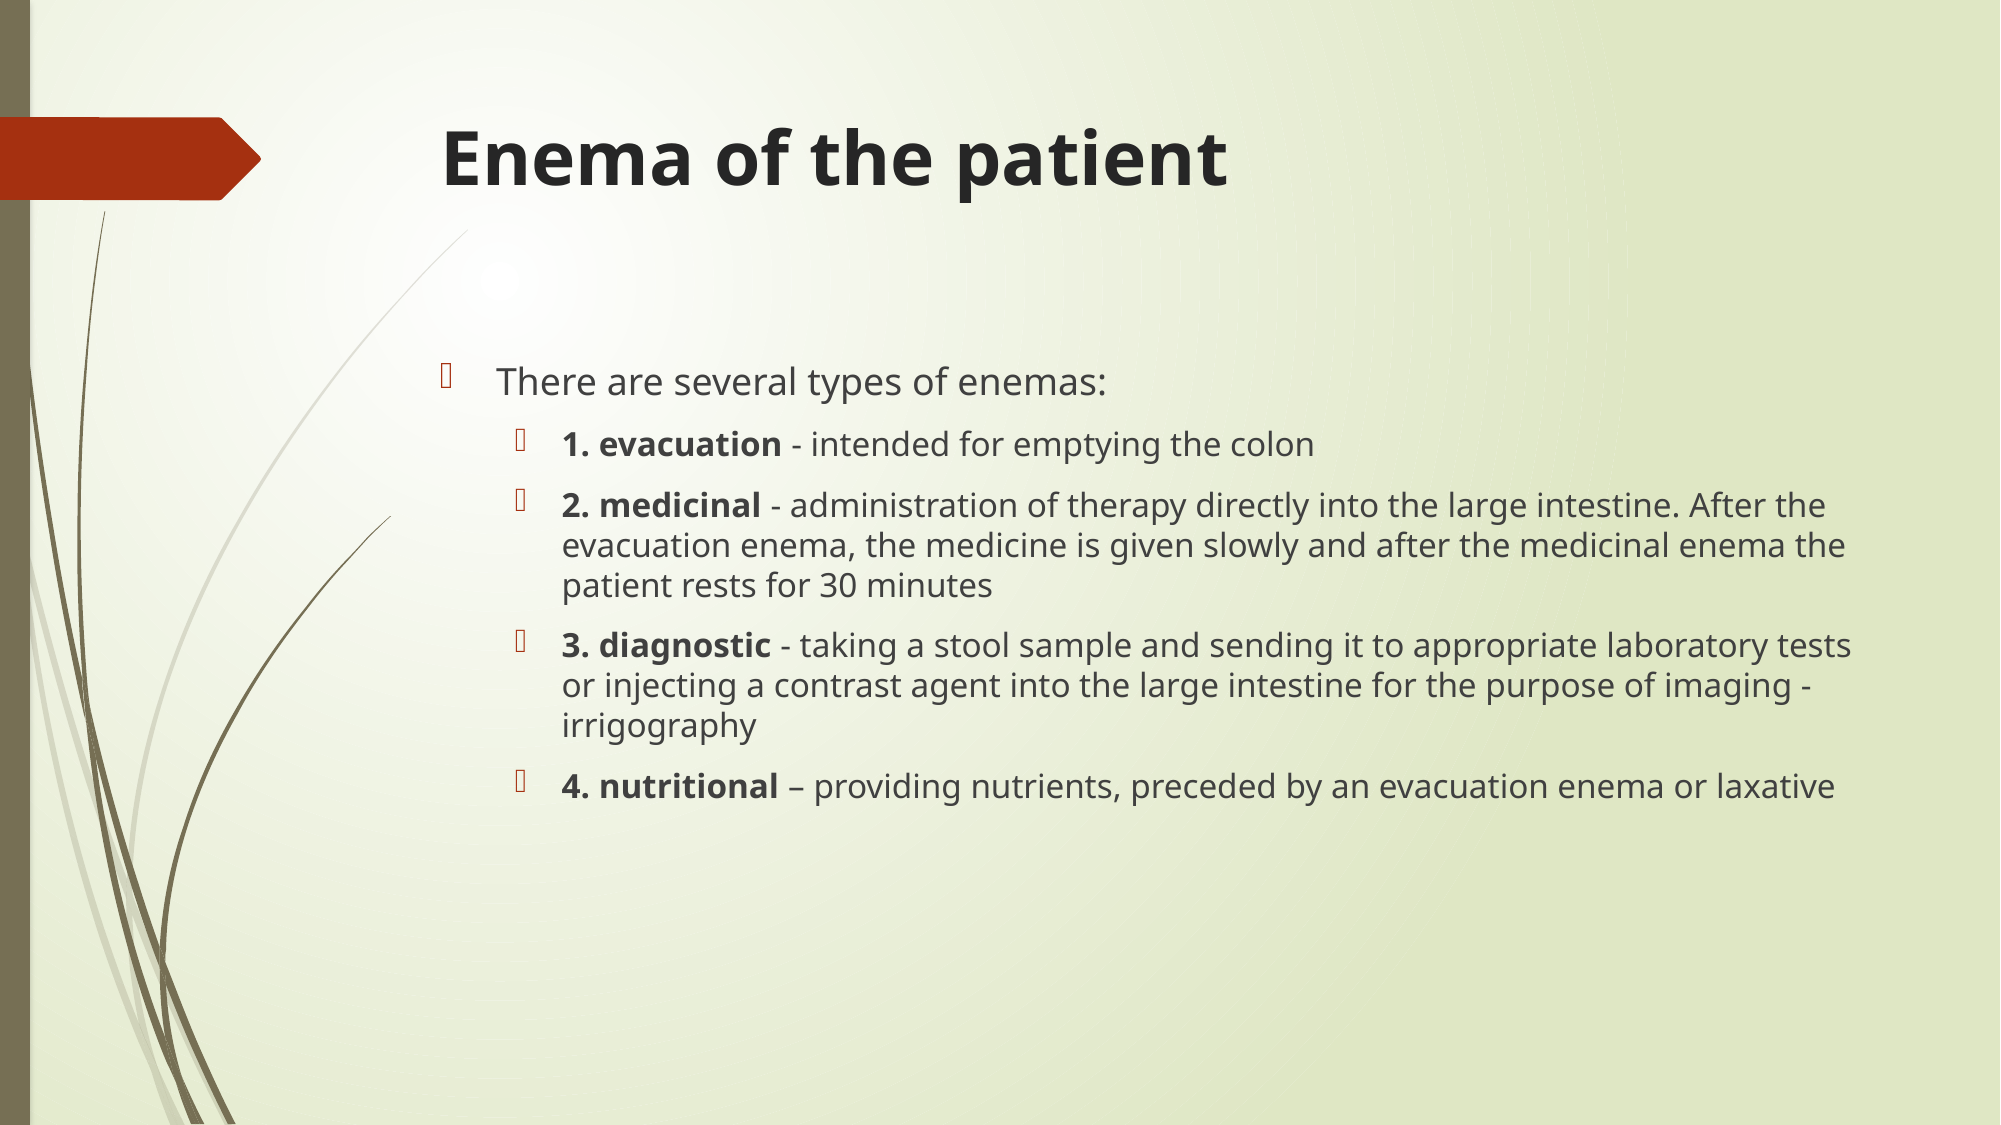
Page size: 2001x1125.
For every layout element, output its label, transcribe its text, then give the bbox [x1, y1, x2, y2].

title Enema of the patient [425, 102, 1888, 313]
list There are several types of enemas: 1. evacuation - intended for emptying the colon 2. medicinal - administration of therapy directly into the large intestine. After the evacuation enema, the medicine is given slowly and after the medicinal enema the patient rests for 30 minutes 3. diagnostic - taking a stool sample and sending it to appropriate laboratory tests or injecting a contrast agent into the large intestine for the purpose of imaging - irrigography 4. nutritional – providing nutrients, preceded by an evacuation enema or laxative [424, 350, 1888, 970]
